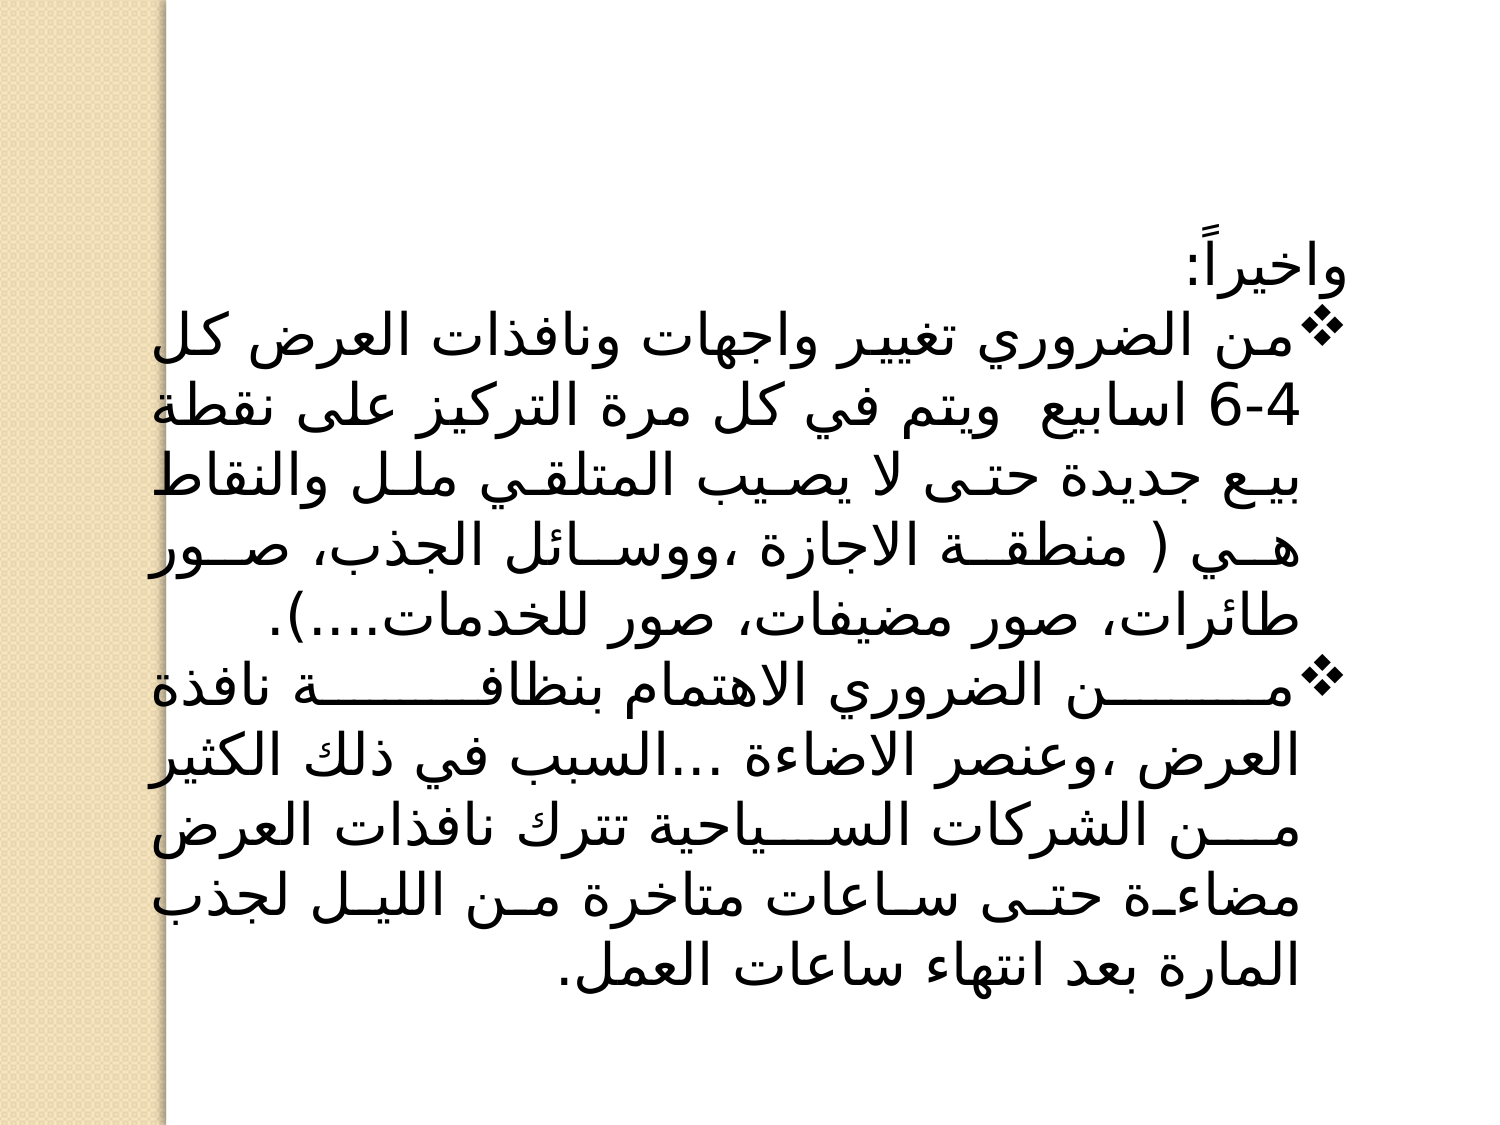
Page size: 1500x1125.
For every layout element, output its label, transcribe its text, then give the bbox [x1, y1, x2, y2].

text_box واخيراً: من الضروري تغيير واجهات ونافذات العرض كل 4-6 اسابيع ويتم في كل مرة التركيز على نقطة بيع جديدة حتى لا يصيب المتلقي ملل والنقاط هي ( منطقة الاجازة ،ووسائل الجذب، صور طائرات، صور مضيفات، صور للخدمات....). من الضروري الاهتمام بنظافة نافذة العرض ،وعنصر الاضاءة ...السبب في ذلك الكثير من الشركات السياحية تترك نافذات العرض مضاءة حتى ساعات متاخرة من الليل لجذب المارة بعد انتهاء ساعات العمل. [135, 219, 1365, 1005]
